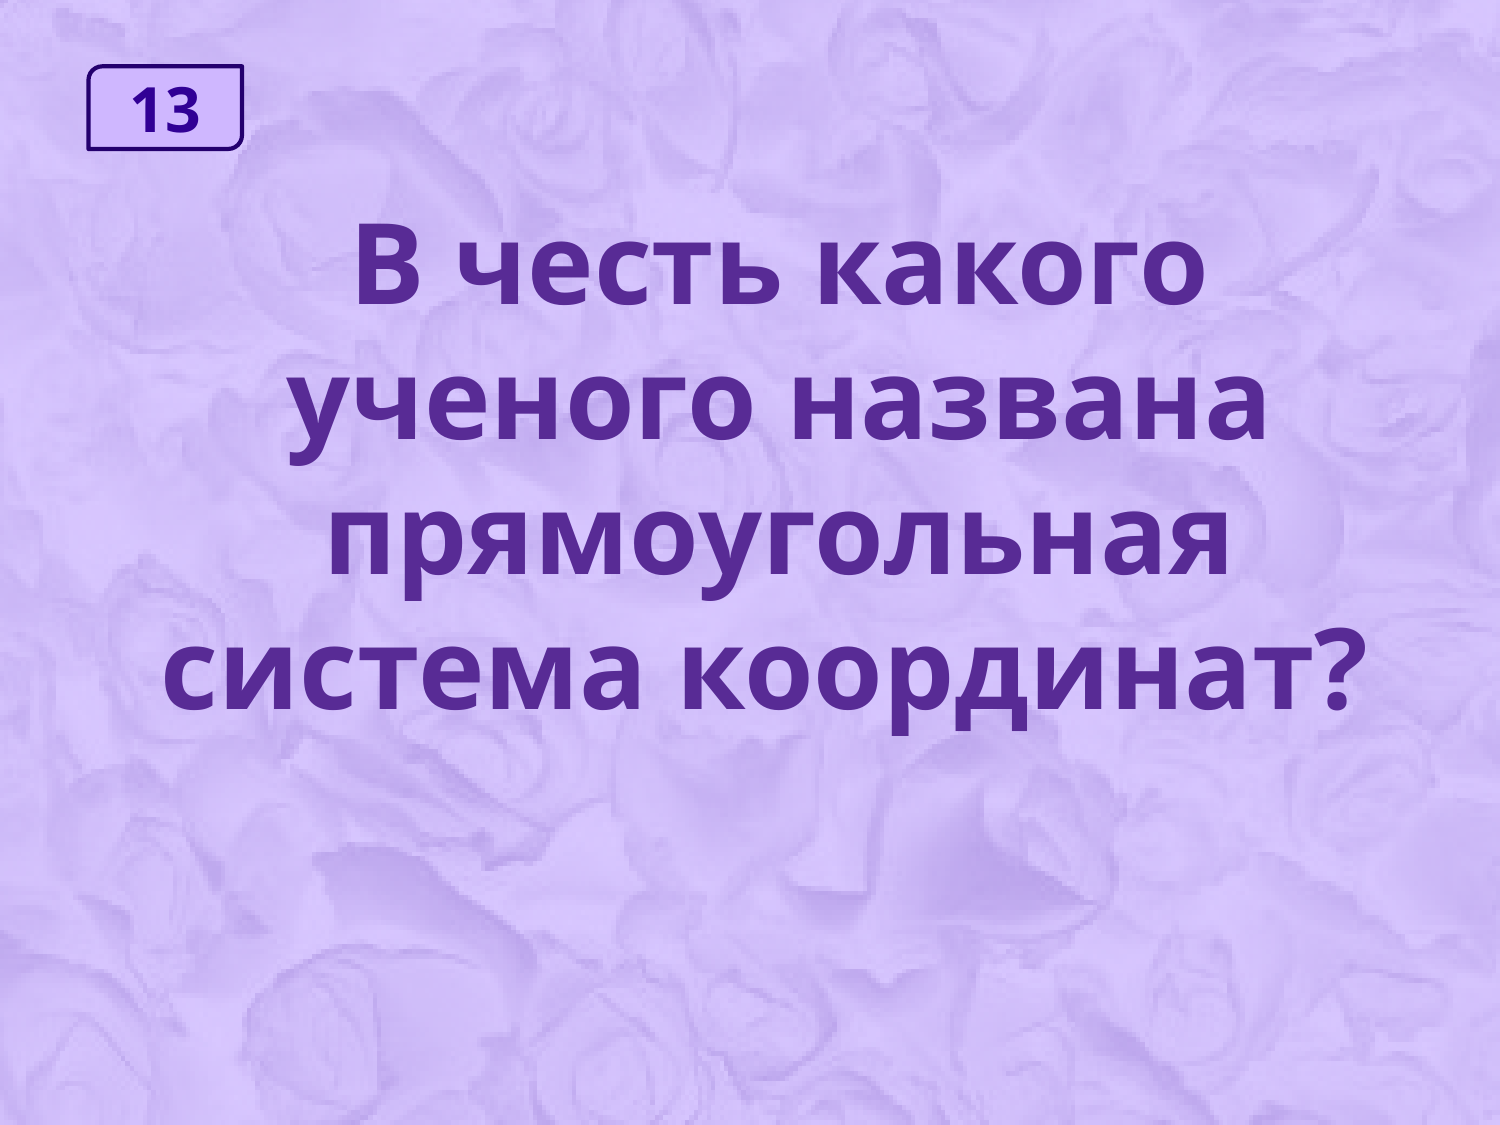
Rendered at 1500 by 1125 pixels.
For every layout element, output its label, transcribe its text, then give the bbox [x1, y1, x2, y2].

text_box 13 [86, 64, 245, 152]
text_box В честь какого ученого названа прямоугольная система координат? [88, 184, 1471, 740]
